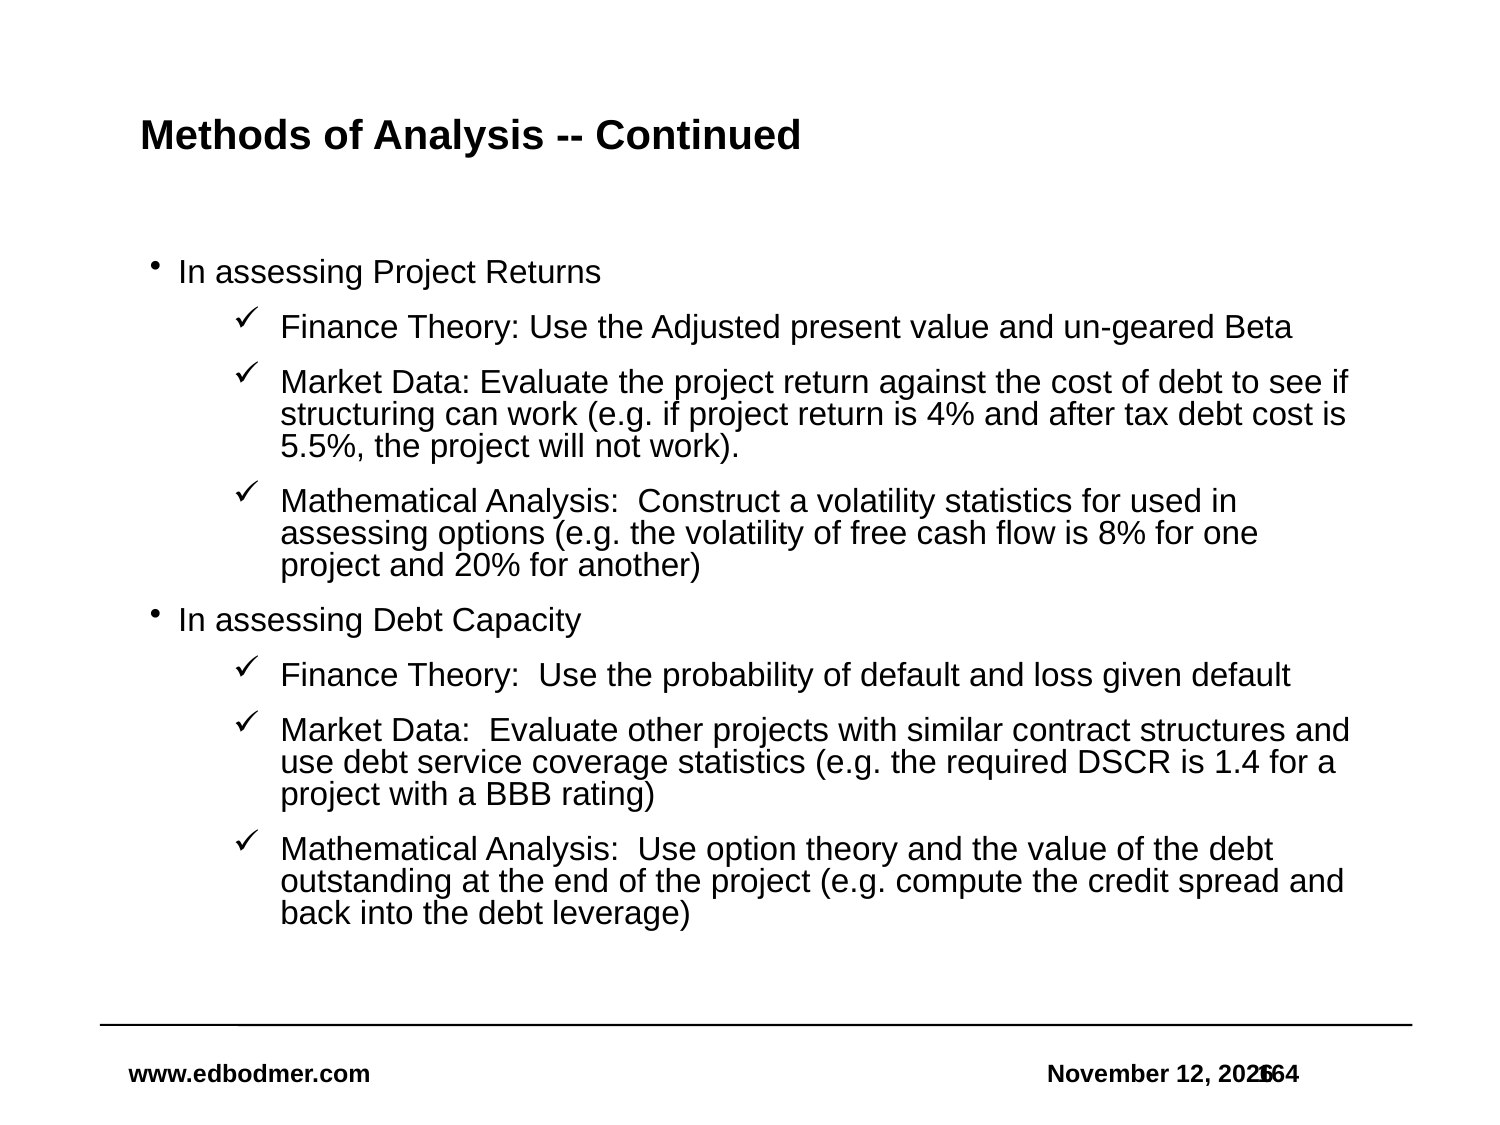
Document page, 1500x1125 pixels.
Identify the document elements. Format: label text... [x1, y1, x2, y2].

list In assessing Project Returns Finance Theory: Use the Adjusted present value and un-geared Beta Market Data: Evaluate the project return against the cost of debt to see if structuring can work (e.g. if project return is 4% and after tax debt cost is 5.5%, the project will not work). Mathematical Analysis: Construct a volatility statistics for used in assessing options (e.g. the volatility of free cash flow is 8% for one project and 20% for another) In assessing Debt Capacity Finance Theory: Use the probability of default and loss given default Market Data: Evaluate other projects with similar contract structures and use debt service coverage statistics (e.g. the required DSCR is 1.4 for a project with a BBB rating) Mathematical Analysis: Use option theory and the value of the debt outstanding at the end of the project (e.g. compute the credit spread and back into the debt leverage) [124, 249, 1376, 1001]
title Methods of Analysis -- Continued [124, 99, 1288, 226]
